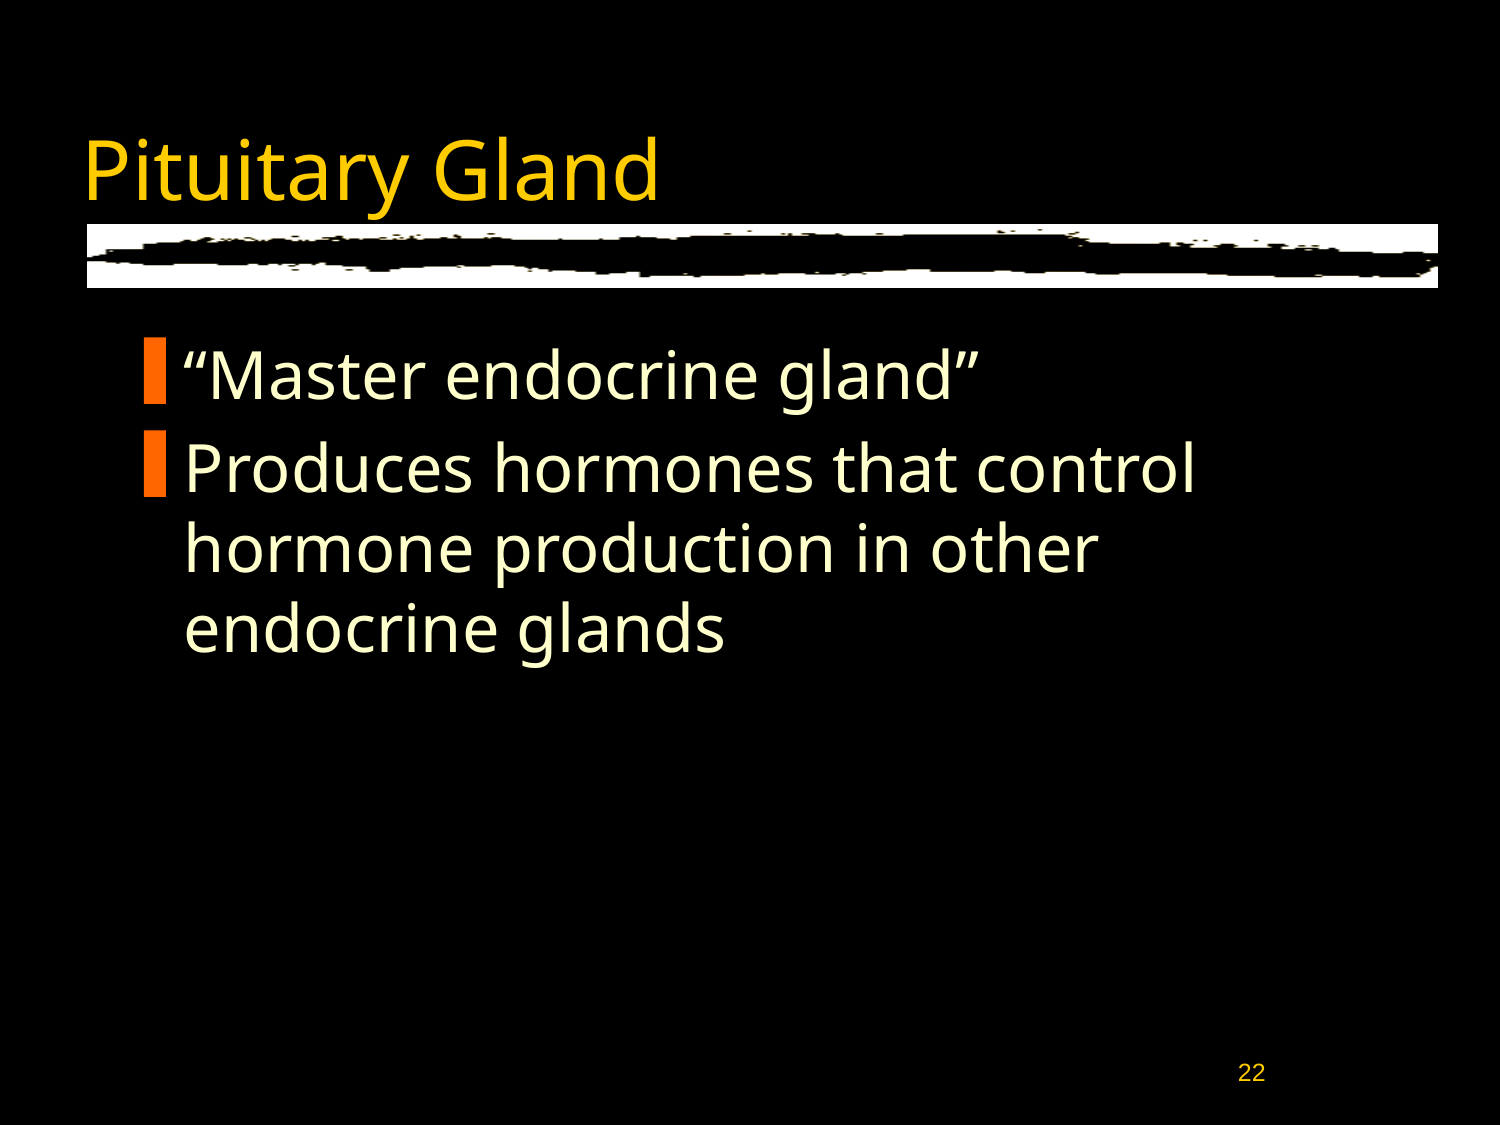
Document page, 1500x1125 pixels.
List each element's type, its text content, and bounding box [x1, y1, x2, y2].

title Pituitary Gland [66, 37, 1342, 226]
list “Master endocrine gland” Produces hormones that control hormone production in other endocrine glands [112, 324, 1413, 1010]
